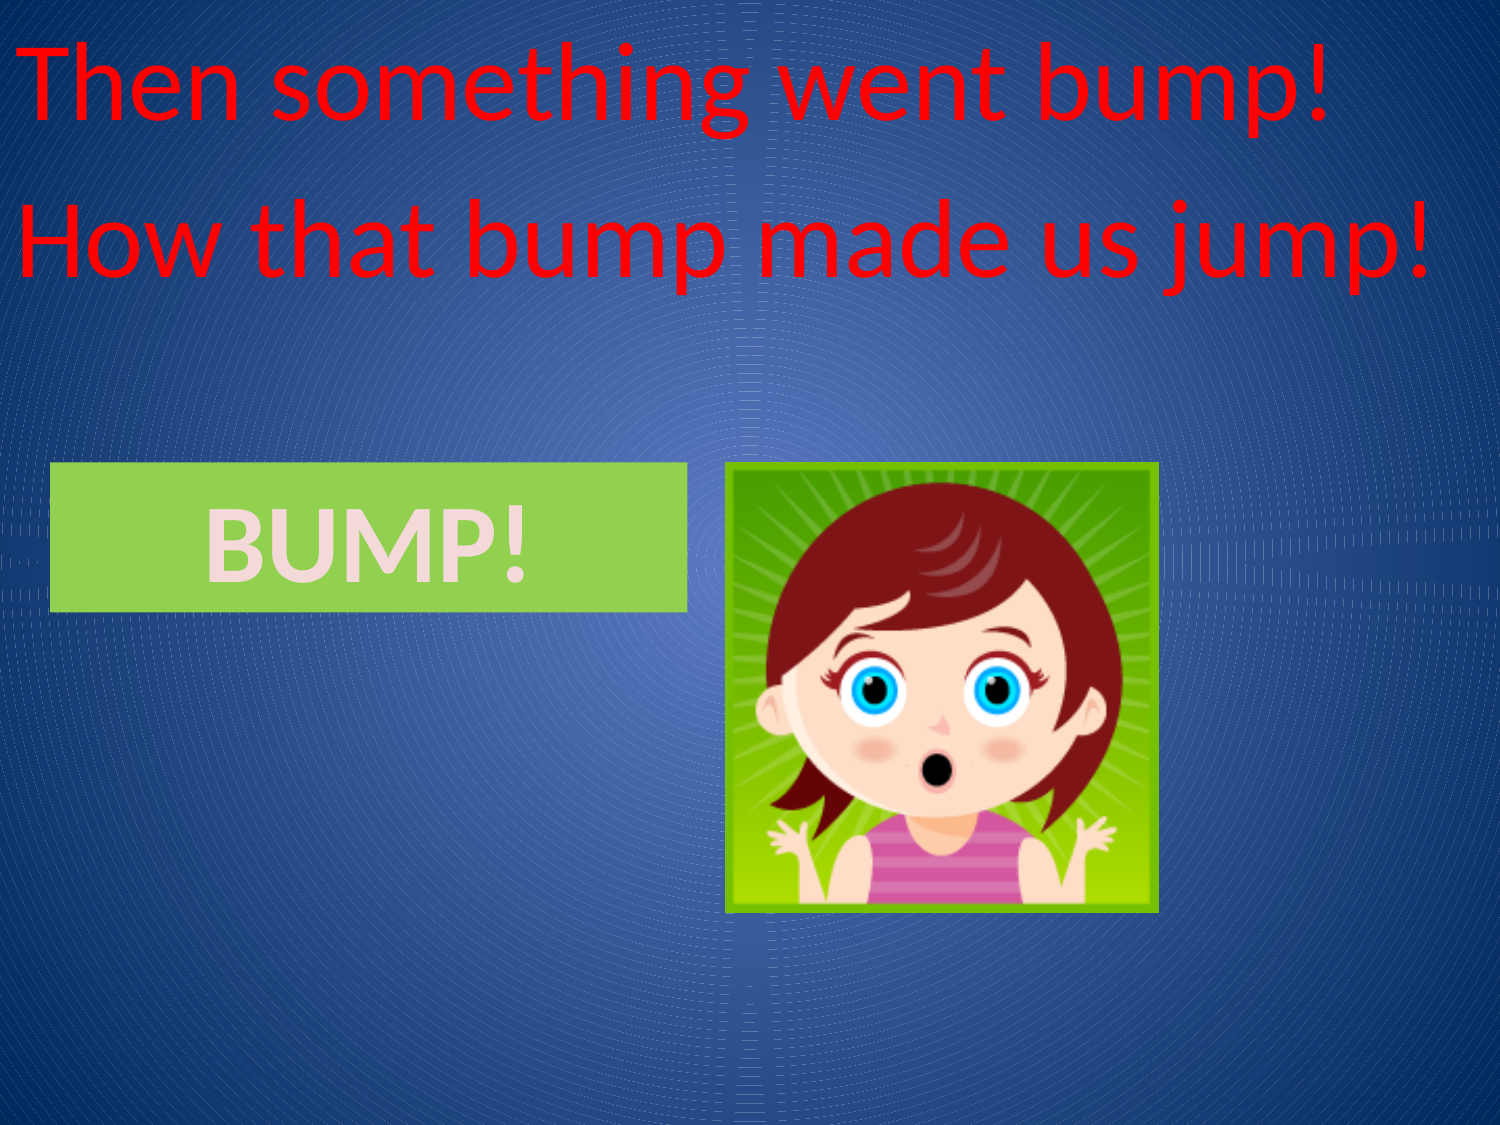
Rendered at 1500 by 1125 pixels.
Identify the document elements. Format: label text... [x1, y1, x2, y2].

picture [724, 462, 1159, 913]
text_box BUMP! [50, 462, 688, 613]
list Then something went bump! How that bump made us jump! [0, 0, 1500, 425]
